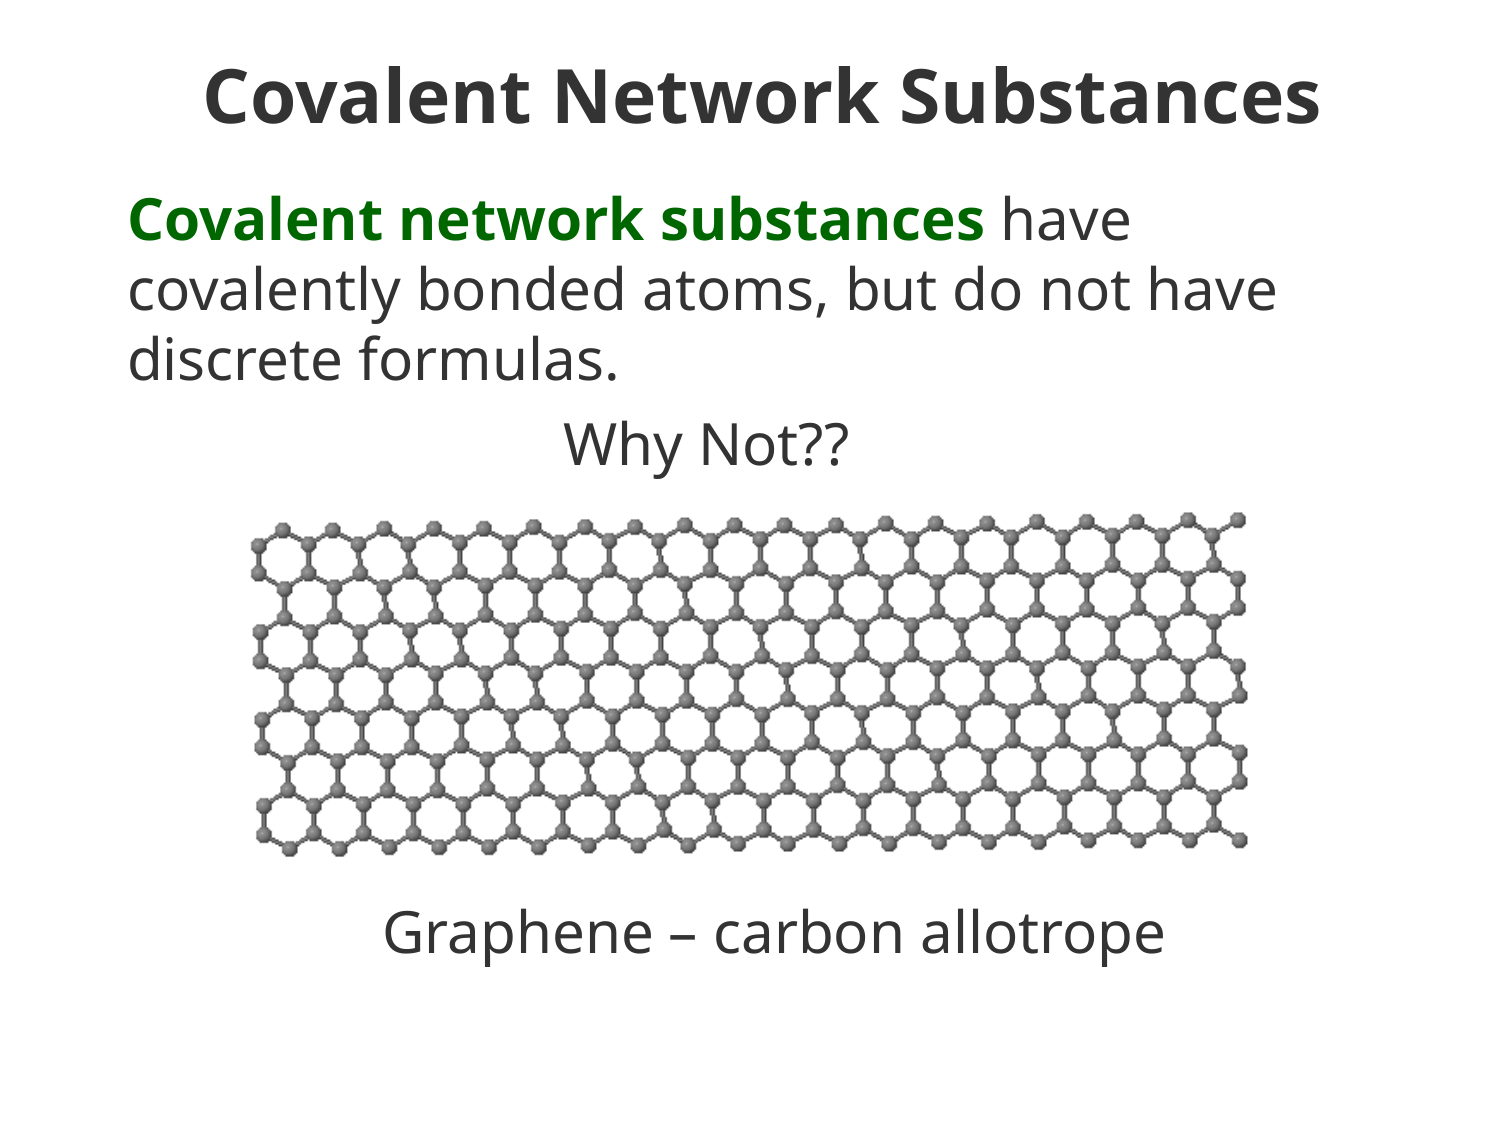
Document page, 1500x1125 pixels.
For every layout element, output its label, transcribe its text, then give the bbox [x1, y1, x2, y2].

text_box Graphene – carbon allotrope [367, 896, 1182, 973]
text_box Covalent network substances have covalently bonded atoms, but do not have discrete formulas. [112, 174, 1425, 400]
picture [212, 487, 1290, 888]
title Covalent Network Substances [124, 24, 1401, 163]
text_box Why Not?? [548, 399, 865, 485]
